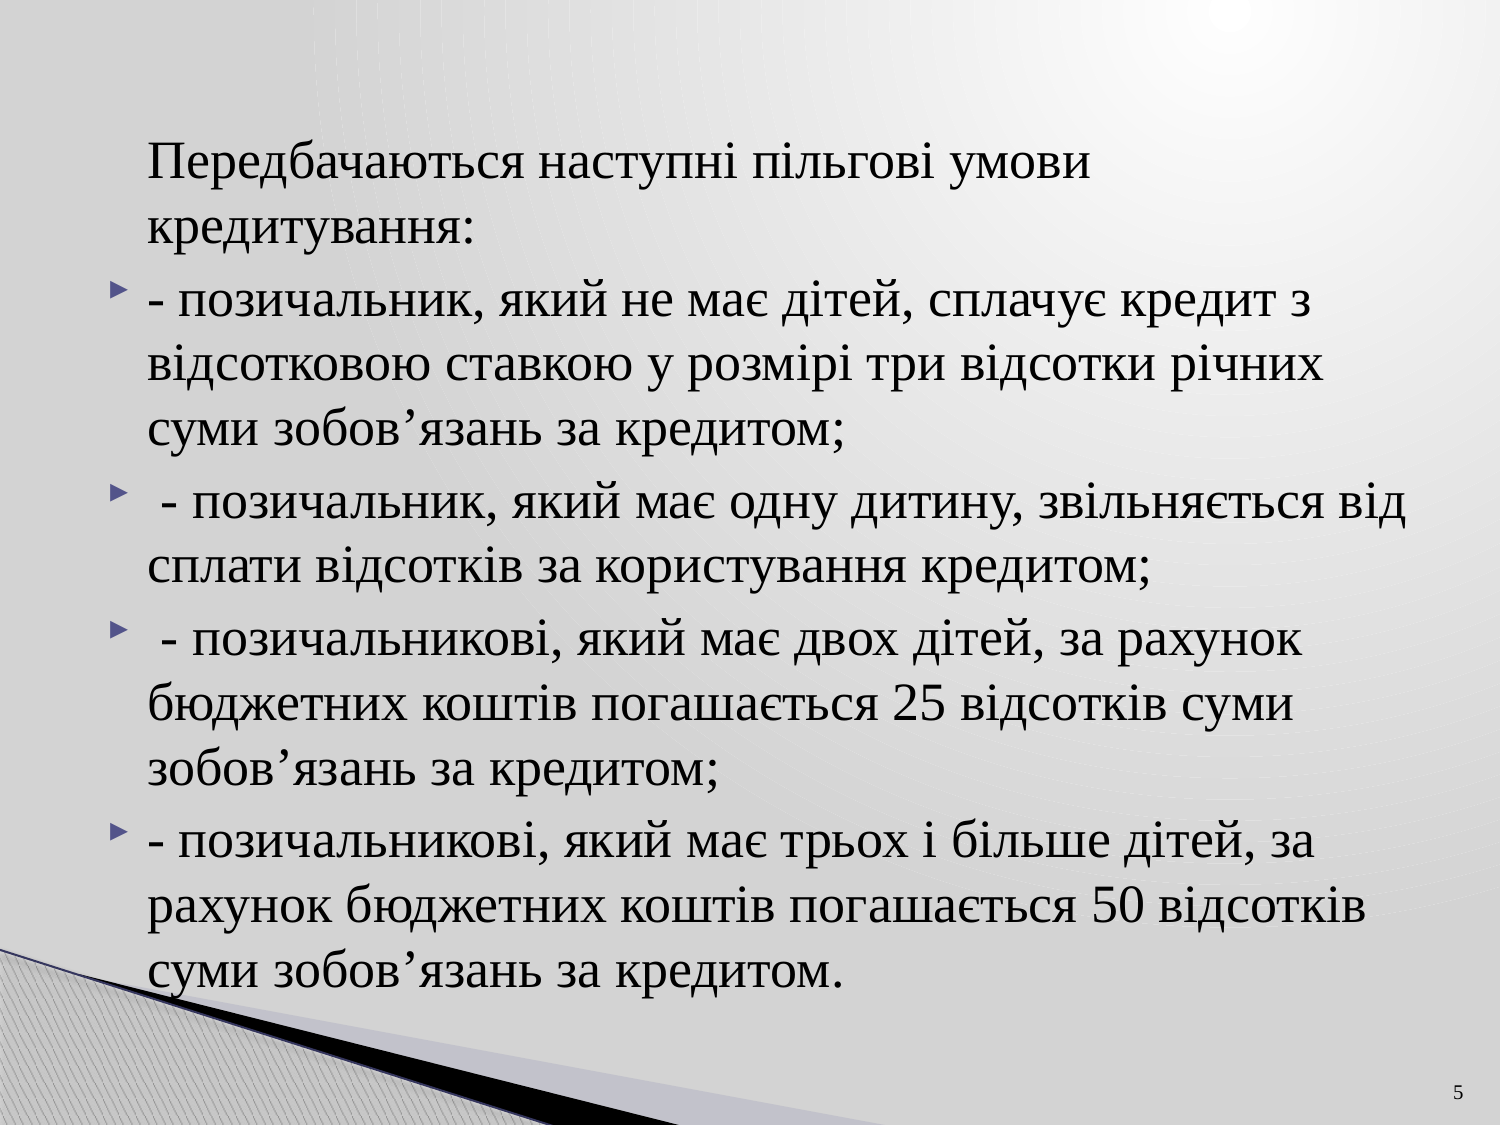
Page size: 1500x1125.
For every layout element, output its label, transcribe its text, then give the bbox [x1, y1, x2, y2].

list Передбачаються наступні пільгові умови кредитування: - позичальник, який не має дітей, сплачує кредит з відсотковою ставкою у розмірі три відсотки річних суми зобов’язань за кредитом; - позичальник, який має одну дитину, звільняється від сплати відсотків за користування кредитом; - позичальникові, який має двох дітей, за рахунок бюджетних коштів погашається 25 відсотків суми зобов’язань за кредитом; - позичальникові, який має трьох і більше дітей, за рахунок бюджетних коштів погашається 50 відсотків суми зобов’язань за кредитом. [75, 117, 1425, 1008]
slide_number 5 [1418, 1051, 1479, 1112]
